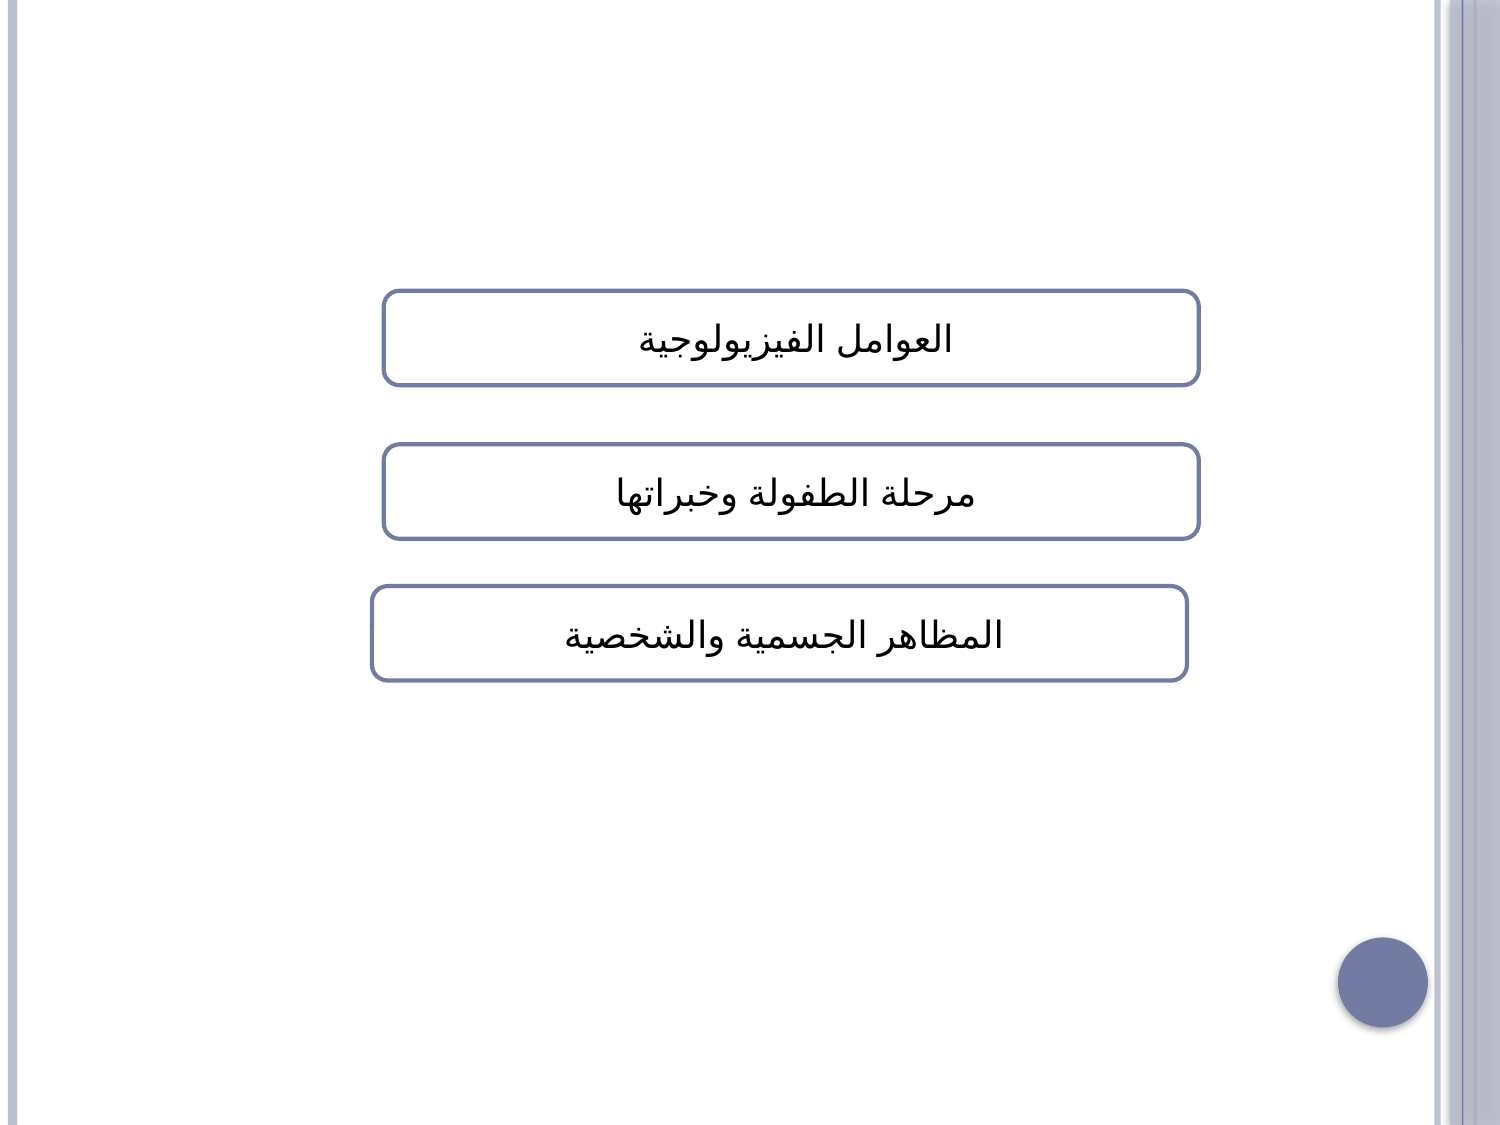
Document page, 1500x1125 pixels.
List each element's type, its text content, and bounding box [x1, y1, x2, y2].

text_box مرحلة الطفولة وخبراتها [381, 442, 1201, 541]
text_box العوامل الفيزيولوجية [381, 288, 1201, 388]
text_box المظاهر الجسمية والشخصية [369, 583, 1190, 683]
